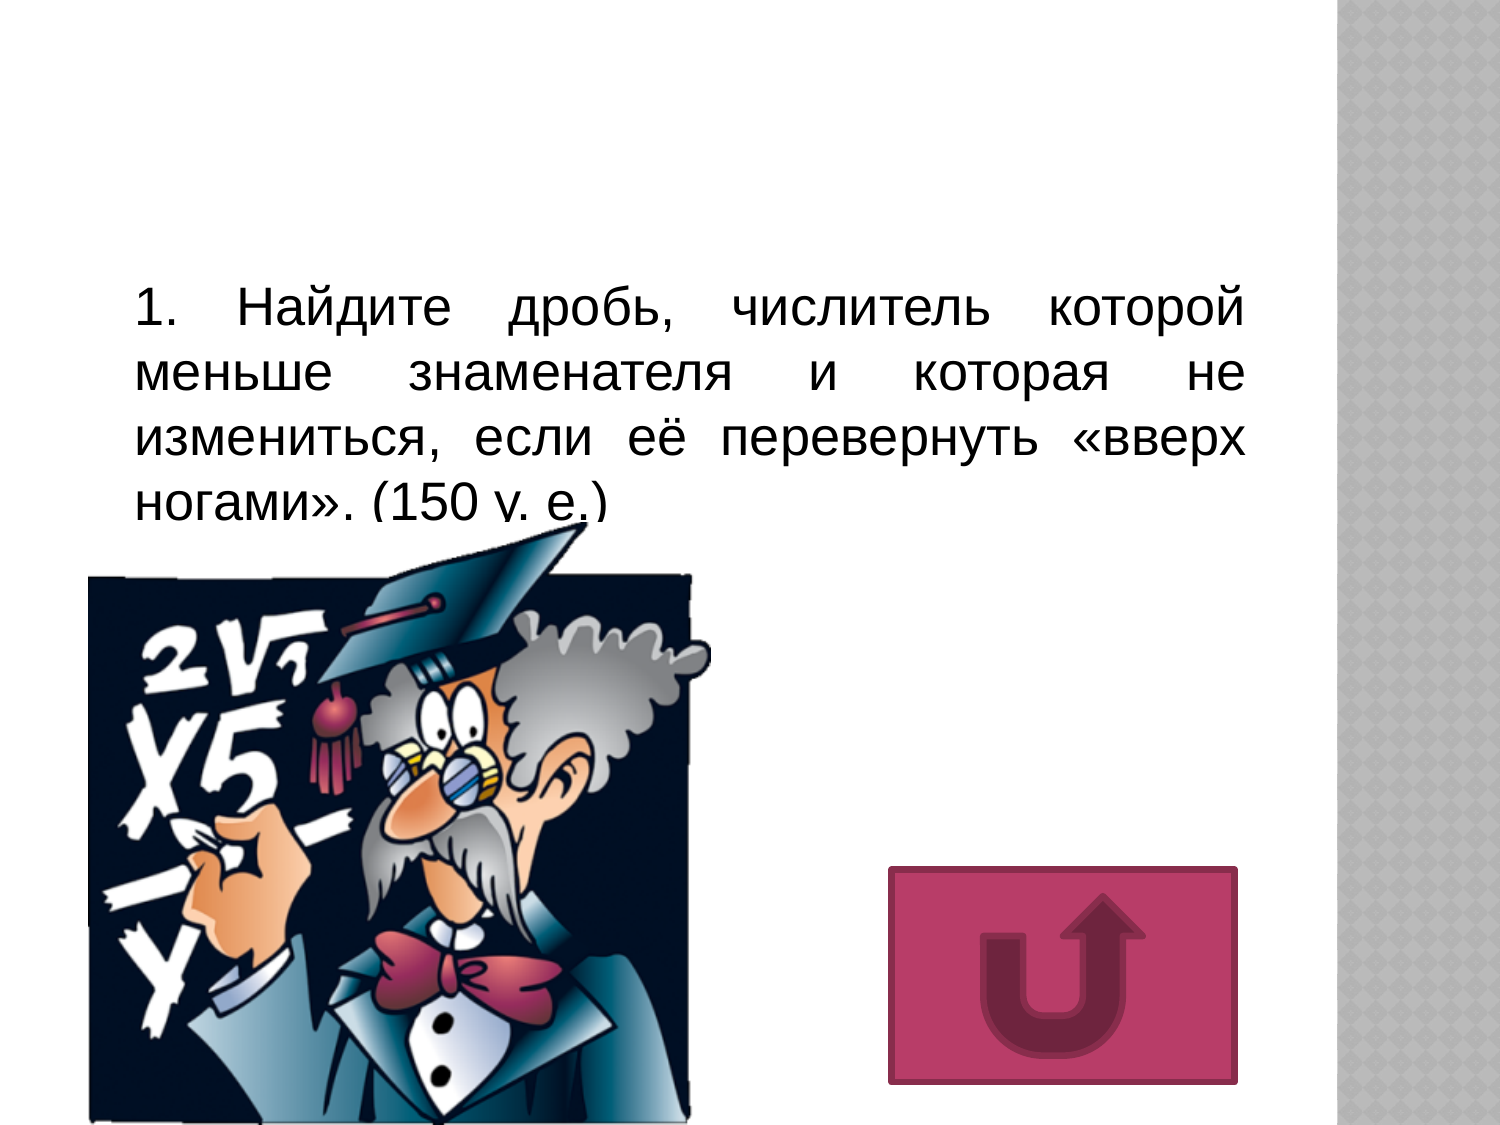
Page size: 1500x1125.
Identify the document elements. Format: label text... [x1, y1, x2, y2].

text_box [888, 866, 1238, 1085]
list 1. Найдите дробь, числитель которой меньше знаменателя и которая не измениться, если её перевернуть «вверх ногами». (150 у. е.) [75, 264, 1263, 1059]
picture [88, 522, 712, 1125]
